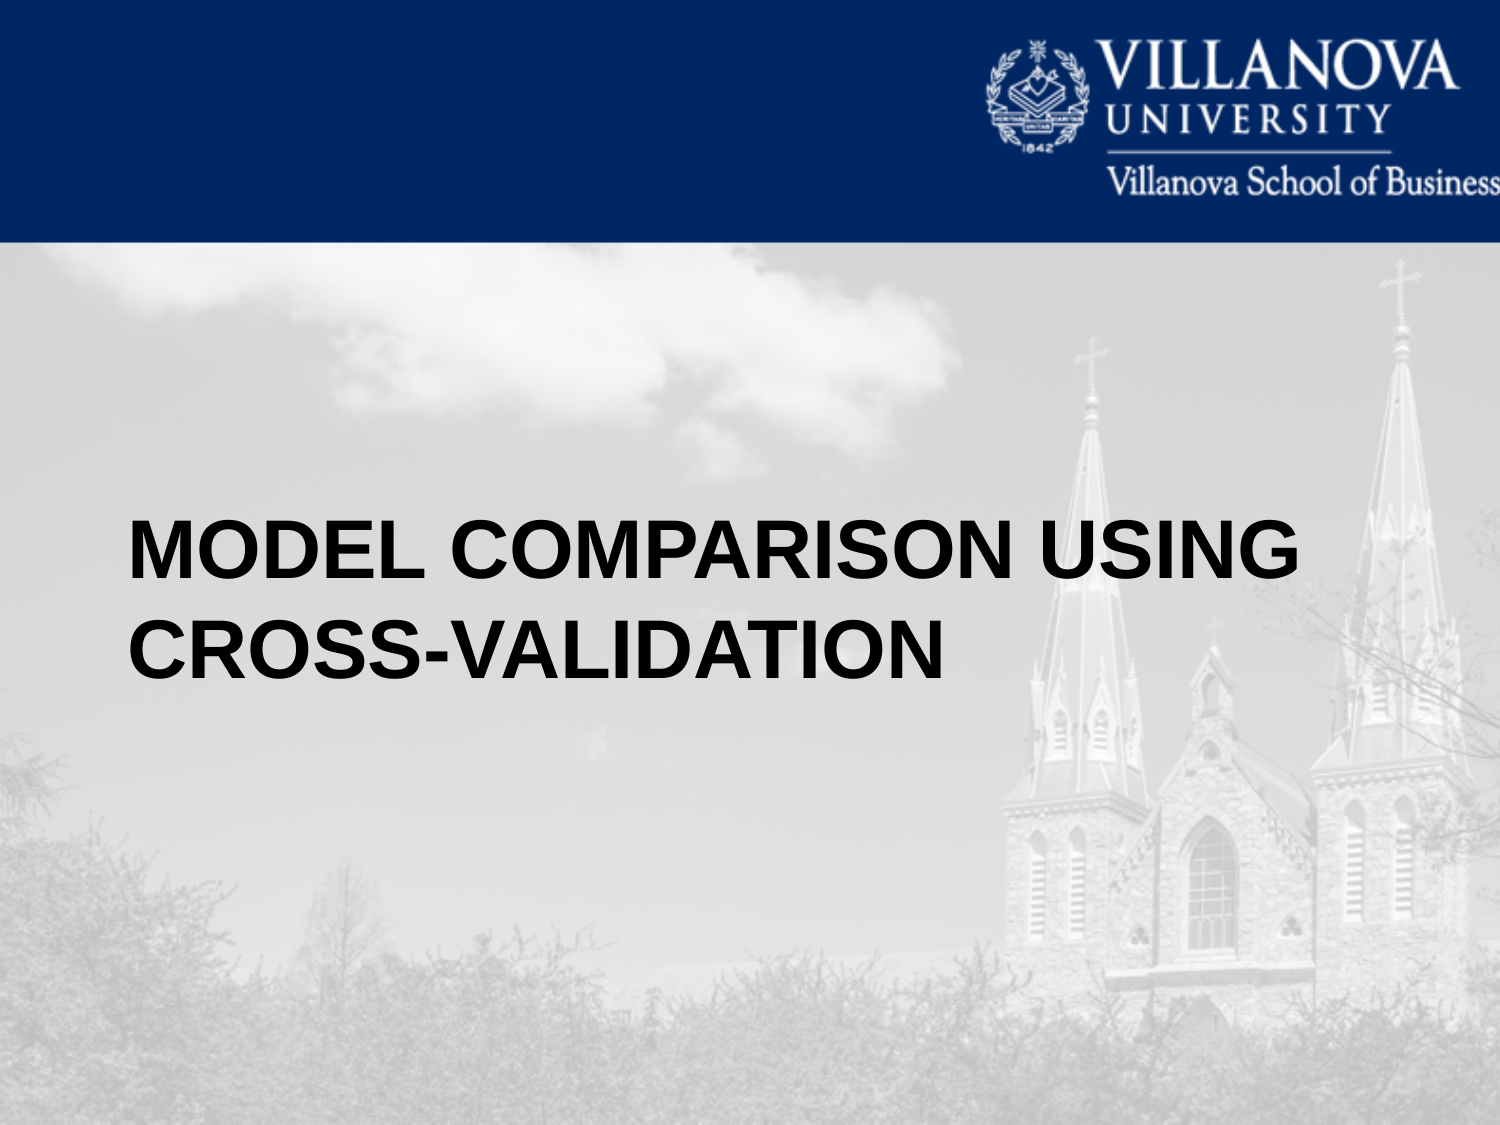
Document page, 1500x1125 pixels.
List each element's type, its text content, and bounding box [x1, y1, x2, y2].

picture [0, 0, 1500, 1125]
title Model comparison Using Cross-validation [112, 487, 1388, 711]
